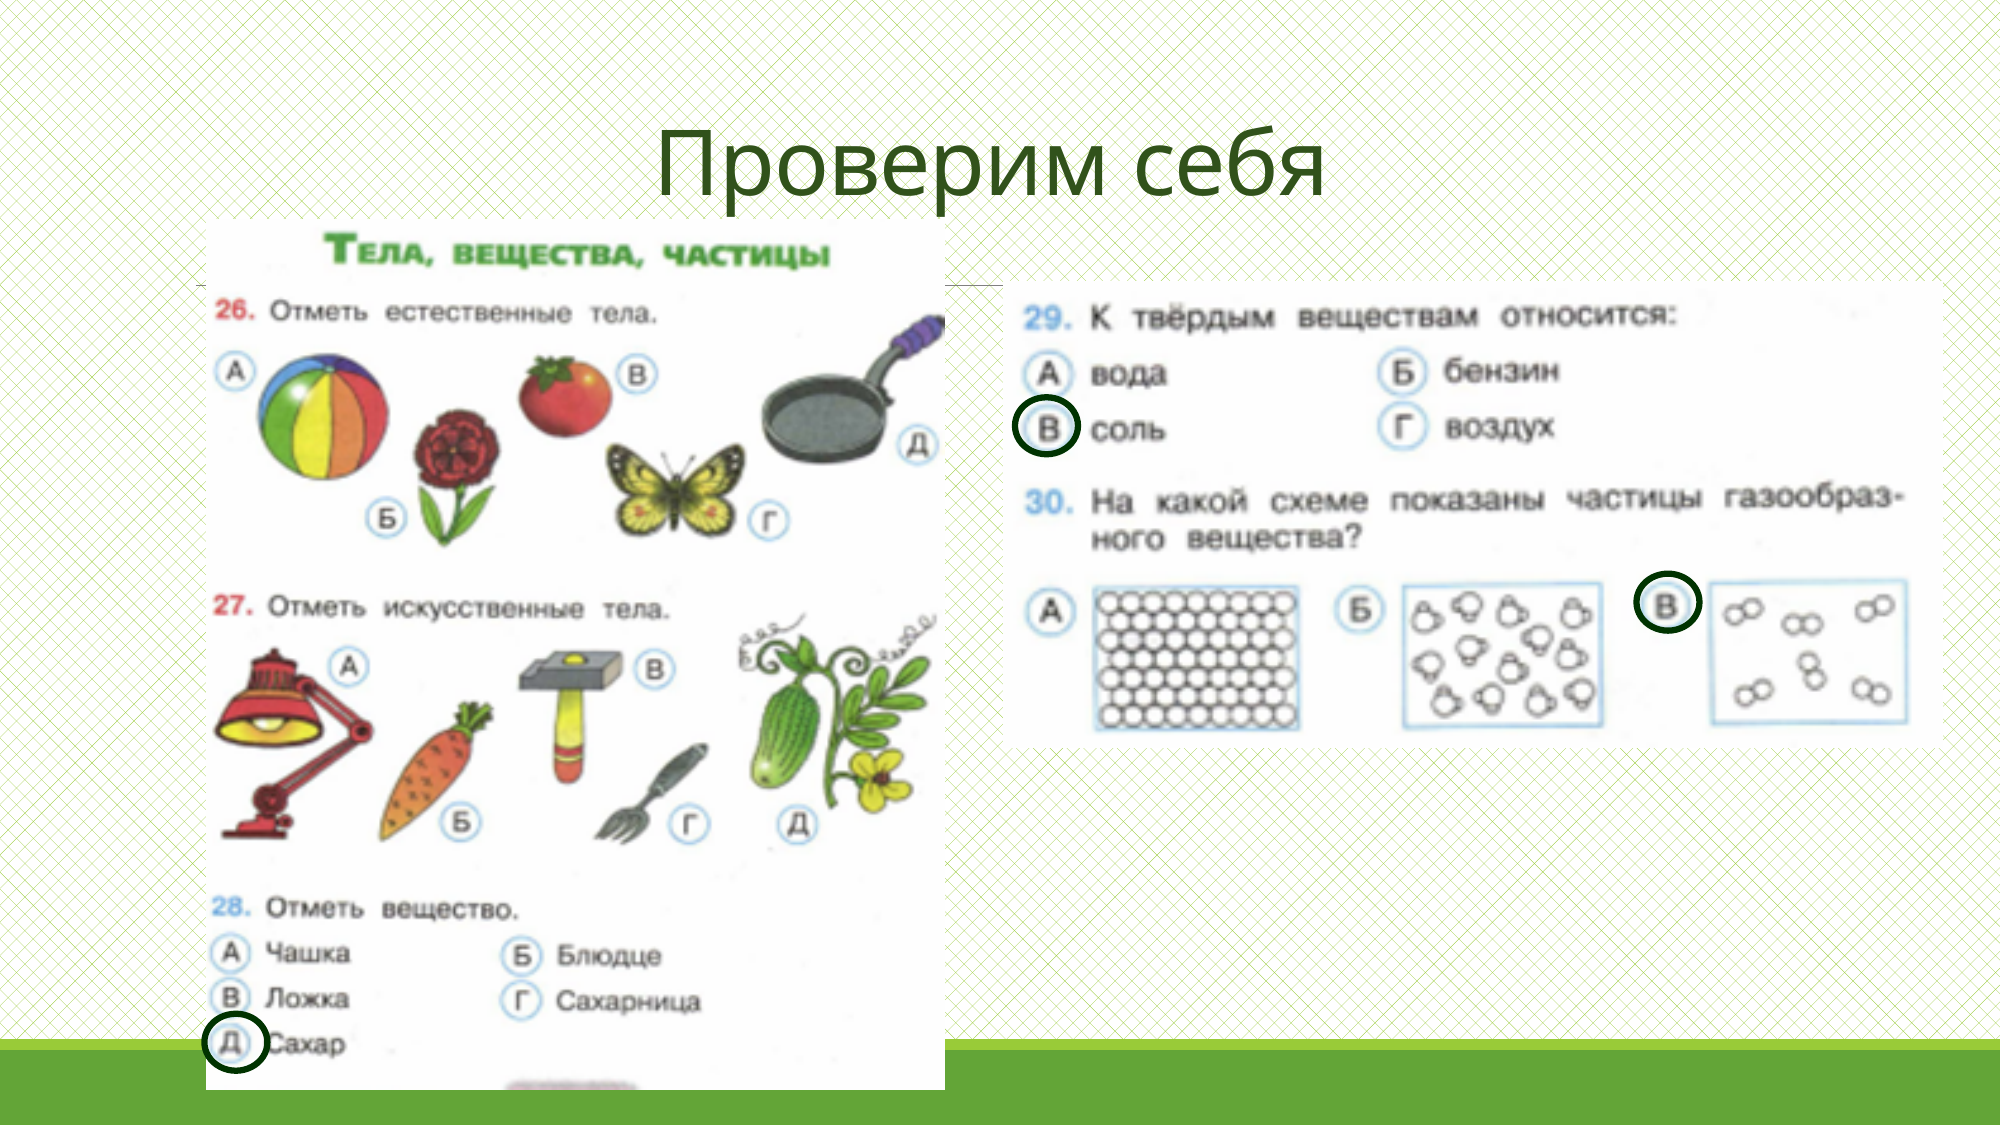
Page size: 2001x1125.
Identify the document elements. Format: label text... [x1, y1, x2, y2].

title Проверим себя [166, 113, 1817, 222]
picture [205, 219, 946, 1090]
picture [1002, 281, 1943, 749]
